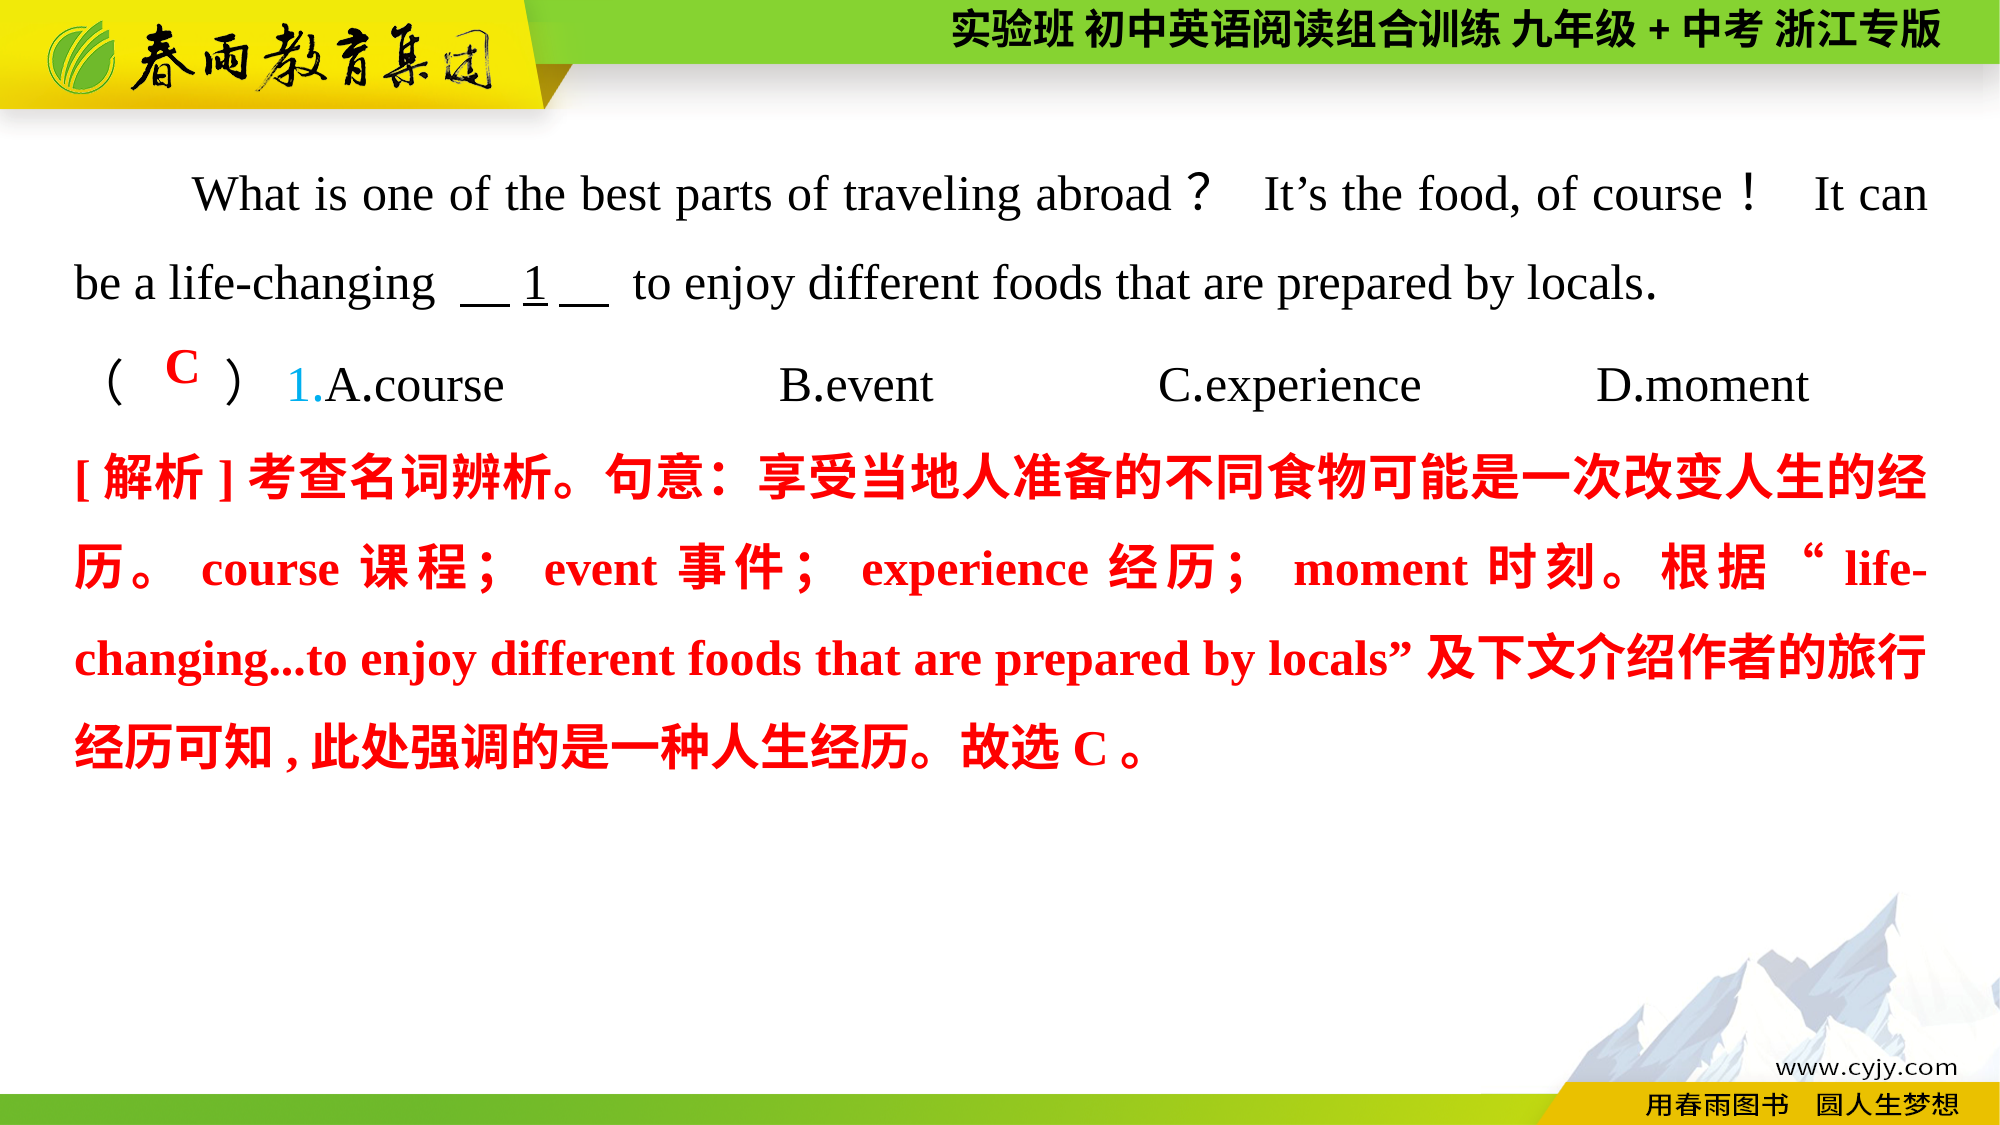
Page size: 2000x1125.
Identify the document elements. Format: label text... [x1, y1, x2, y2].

text_box C [149, 325, 216, 401]
text_box [解析]考查名词辨析。句意：享受当地人准备的不同食物可能是一次改变人生的经历。course课程；event事件；experience经历；moment时刻。根据“life-changing...to enjoy different foods that are prepared by locals”及下文介绍作者的旅行经历可知,此处强调的是一种人生经历。故选C。 [59, 408, 1944, 784]
text_box （ ）1.A.course B.event C.experience D.moment [59, 314, 1944, 408]
picture [0, 0, 2000, 1125]
list What is one of the best parts of traveling abroad？ It’s the food, of course！ It can be a life-changing 1 to enjoy different foods that are prepared by locals. [59, 122, 1944, 308]
